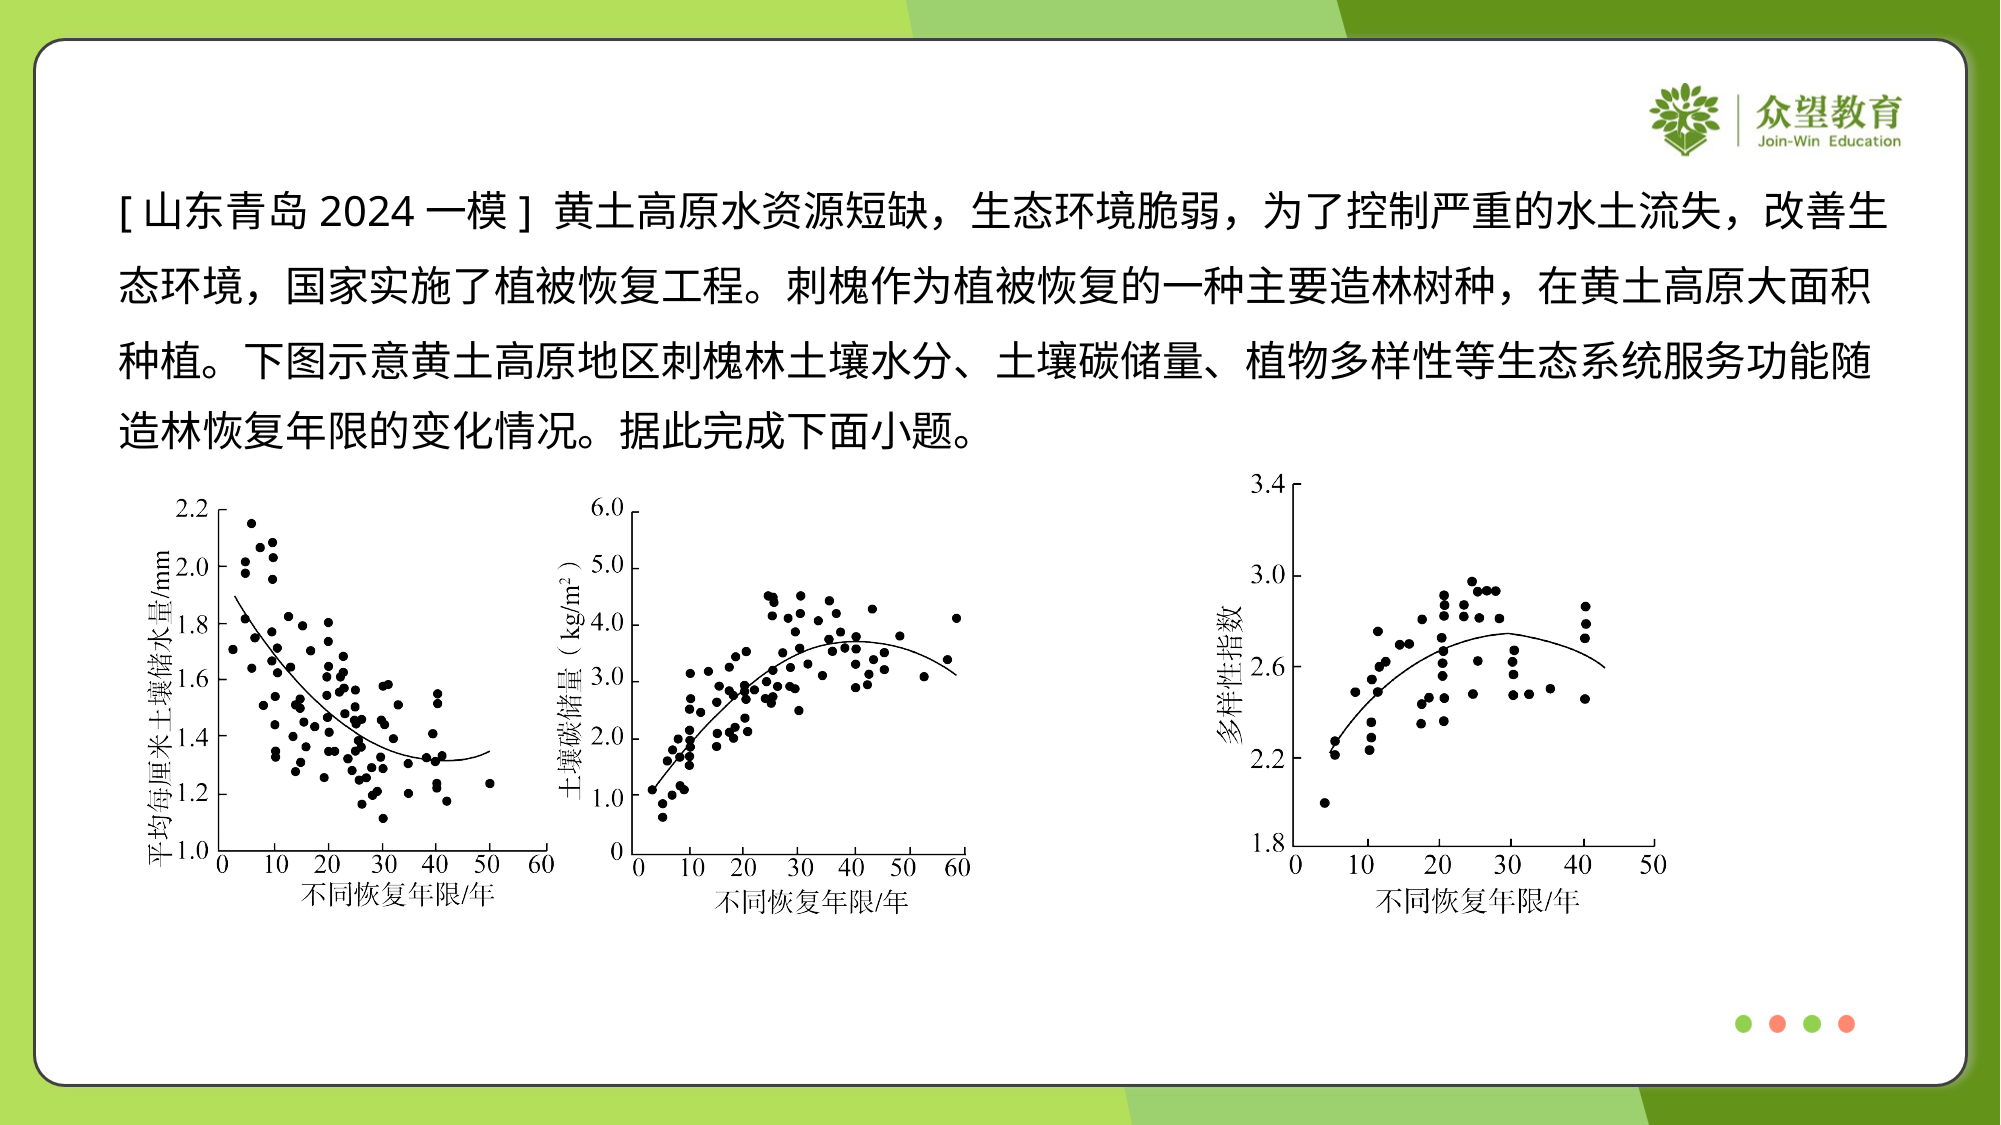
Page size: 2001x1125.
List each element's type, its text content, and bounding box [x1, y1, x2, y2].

picture [0, 0, 2000, 1125]
text_box [山东青岛2024一模] 黄土高原水资源短缺，生态环境脆弱，为了控制严重的水土流失，改善生 态环境，国家实施了植被恢复工程。刺槐作为植被恢复的一种主要造林树种，在黄土高原大面积 种植。下图示意黄土高原地区刺槐林土壤水分、土壤碳储量、植物多样性等生态系统服务功能随 造林恢复年限的变化情况。据此完成下面小题。 [118, 159, 1883, 448]
